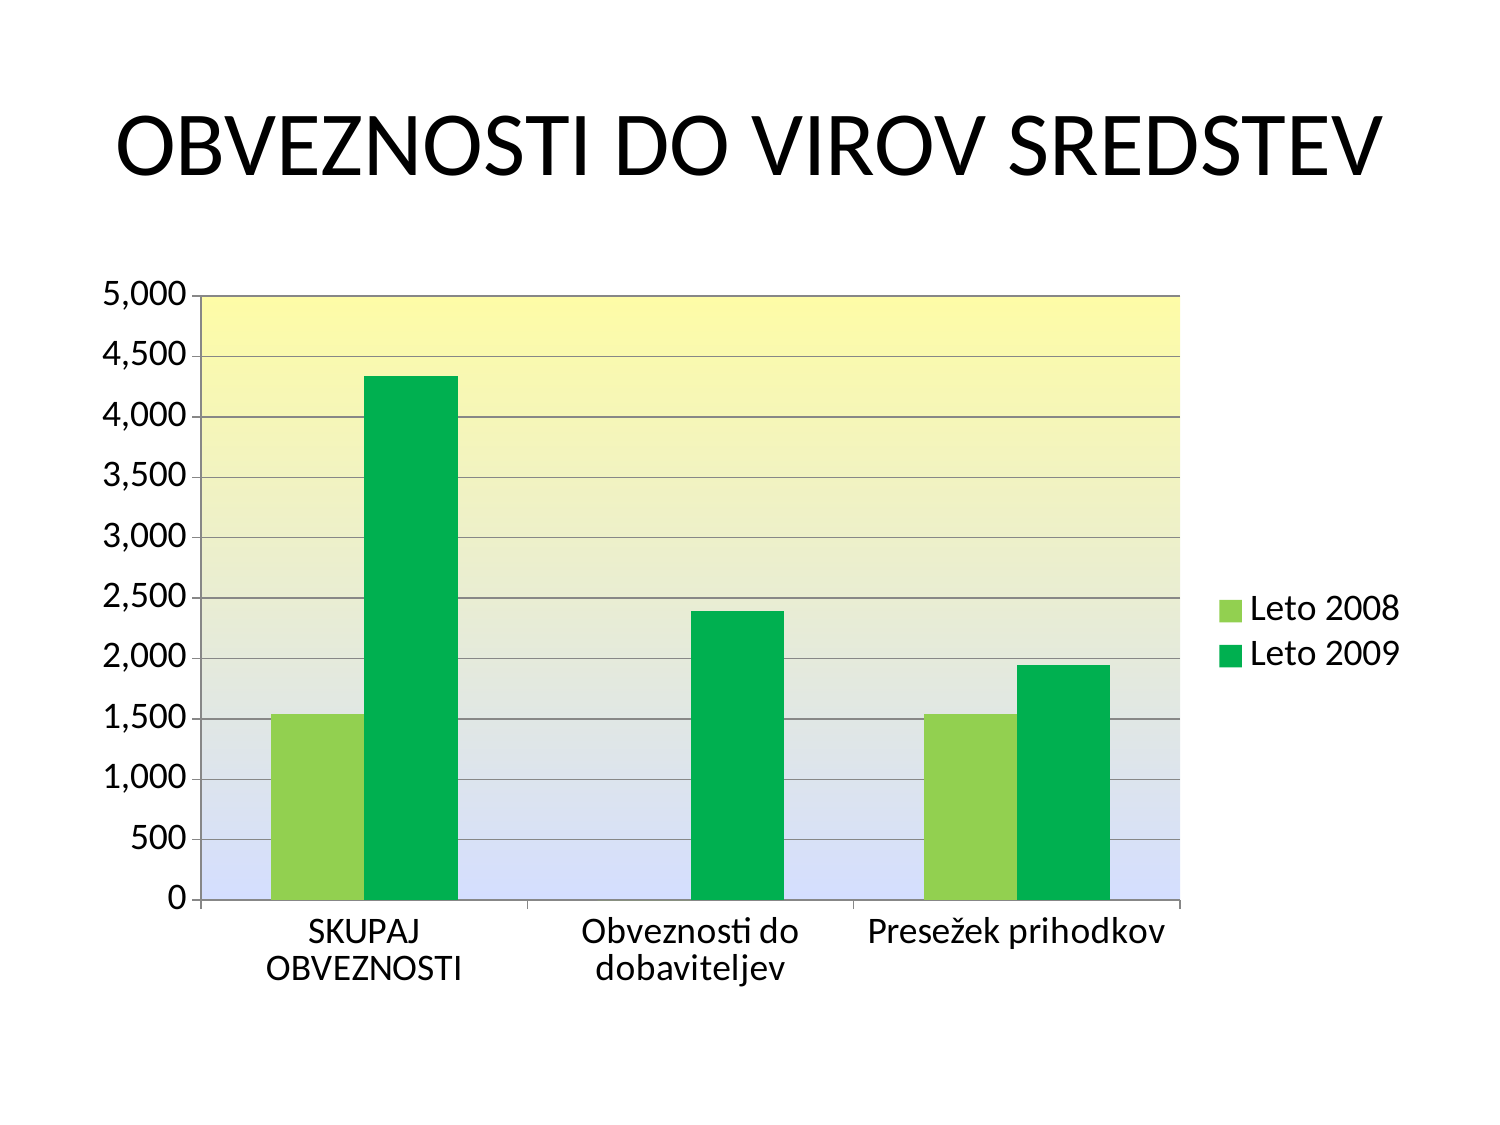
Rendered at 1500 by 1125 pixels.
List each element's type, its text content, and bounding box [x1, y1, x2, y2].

chart [74, 262, 1426, 1006]
title OBVEZNOSTI DO VIROV SREDSTEV [75, 45, 1425, 233]
